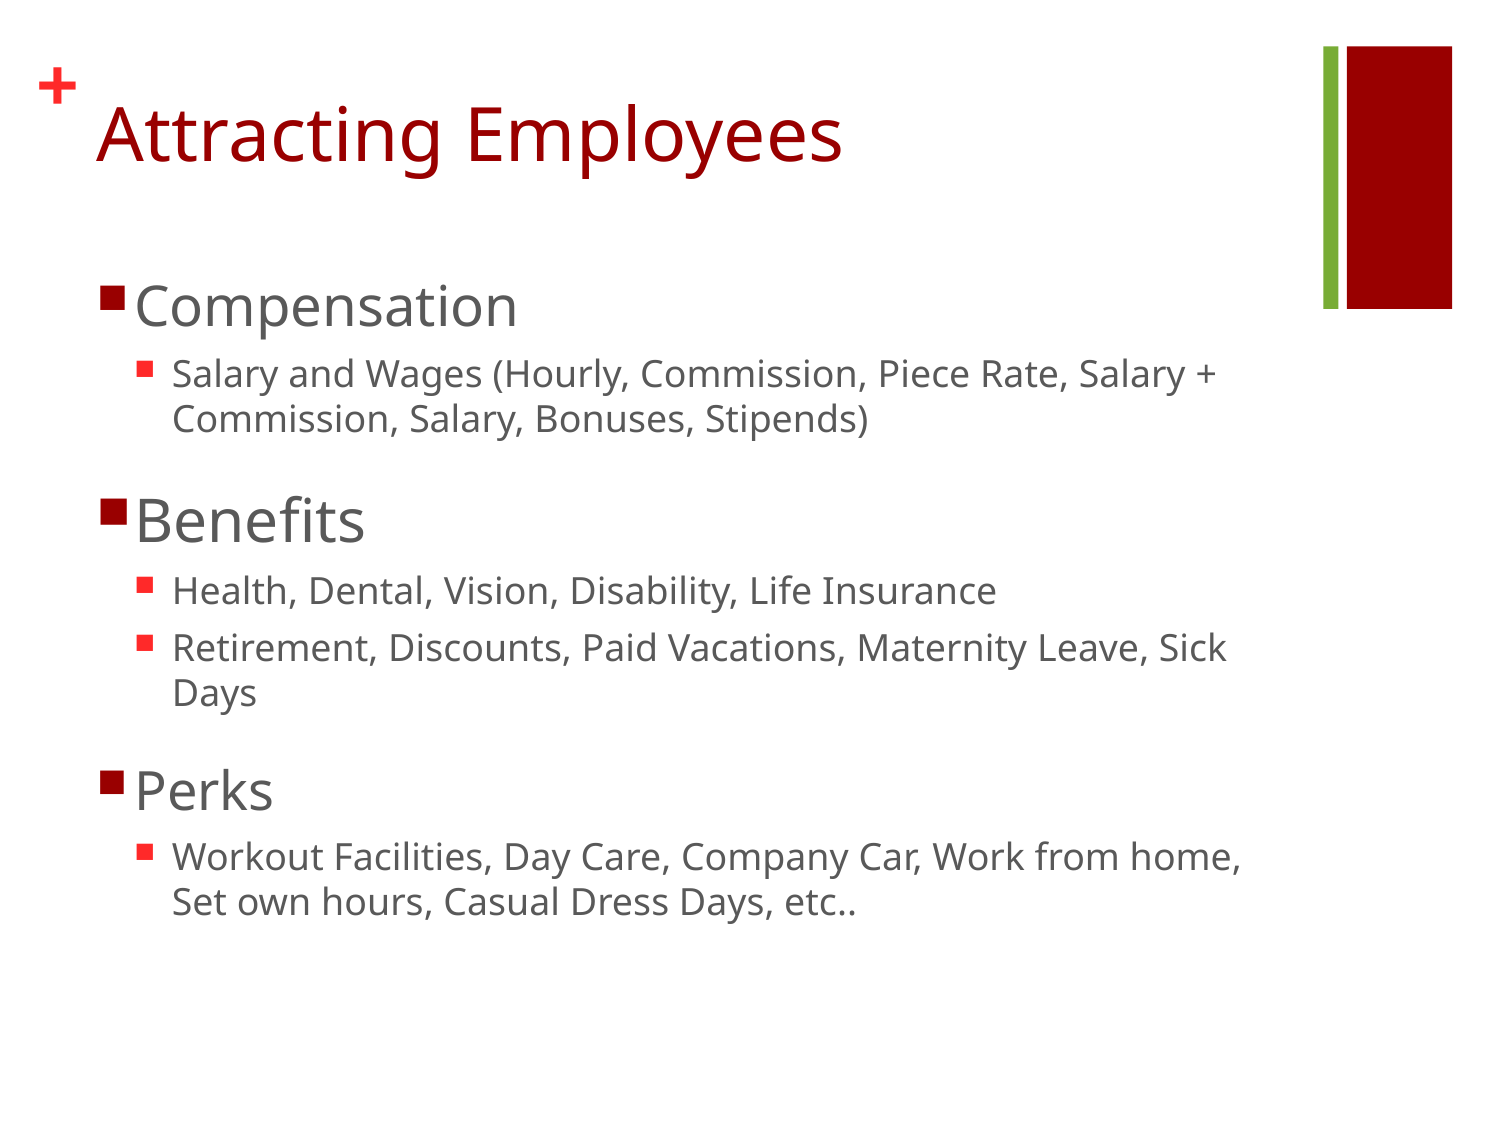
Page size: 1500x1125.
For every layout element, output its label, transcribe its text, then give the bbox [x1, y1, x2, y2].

list Compensation Salary and Wages (Hourly, Commission, Piece Rate, Salary + Commission, Salary, Bonuses, Stipends) Benefits Health, Dental, Vision, Disability, Life Insurance Retirement, Discounts, Paid Vacations, Maternity Leave, Sick Days Perks Workout Facilities, Day Care, Company Car, Work from home, Set own hours, Casual Dress Days, etc.. [81, 262, 1322, 1005]
title Attracting Employees [81, 79, 1322, 262]
